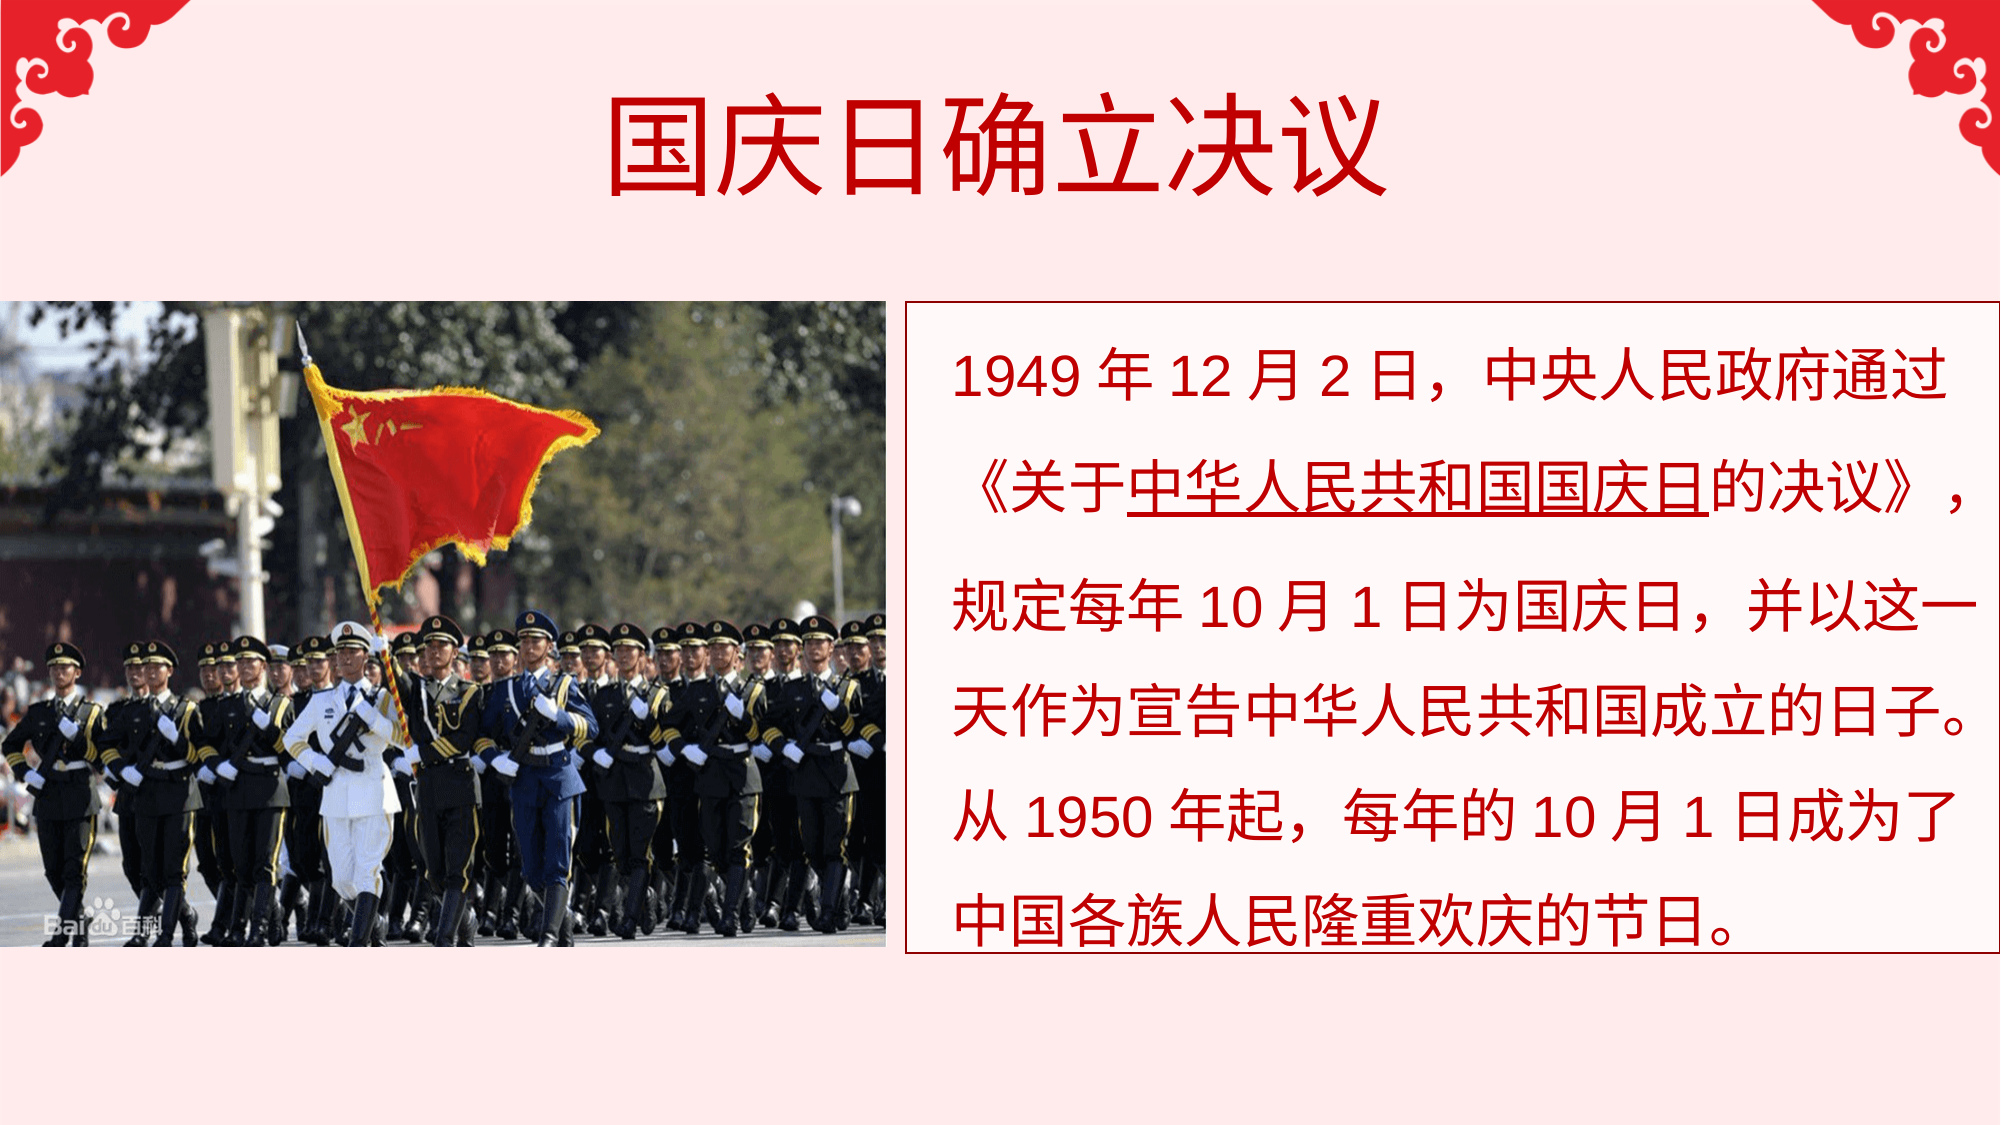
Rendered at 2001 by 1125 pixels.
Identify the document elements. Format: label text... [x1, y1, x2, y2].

text_box 国庆日确立决议 [509, 67, 1483, 217]
text_box 1949年12月2日，中央人民政府通过《关于中华人民共和国国庆日的决议》，规定每年10月1日为国庆日，并以这一天作为宣告中华人民共和国成立的日子。 从1950年起，每年的10月1日成为了中国各族人民隆重欢庆的节日。 [937, 295, 2000, 962]
text_box [905, 301, 937, 954]
picture [0, 0, 2001, 1125]
